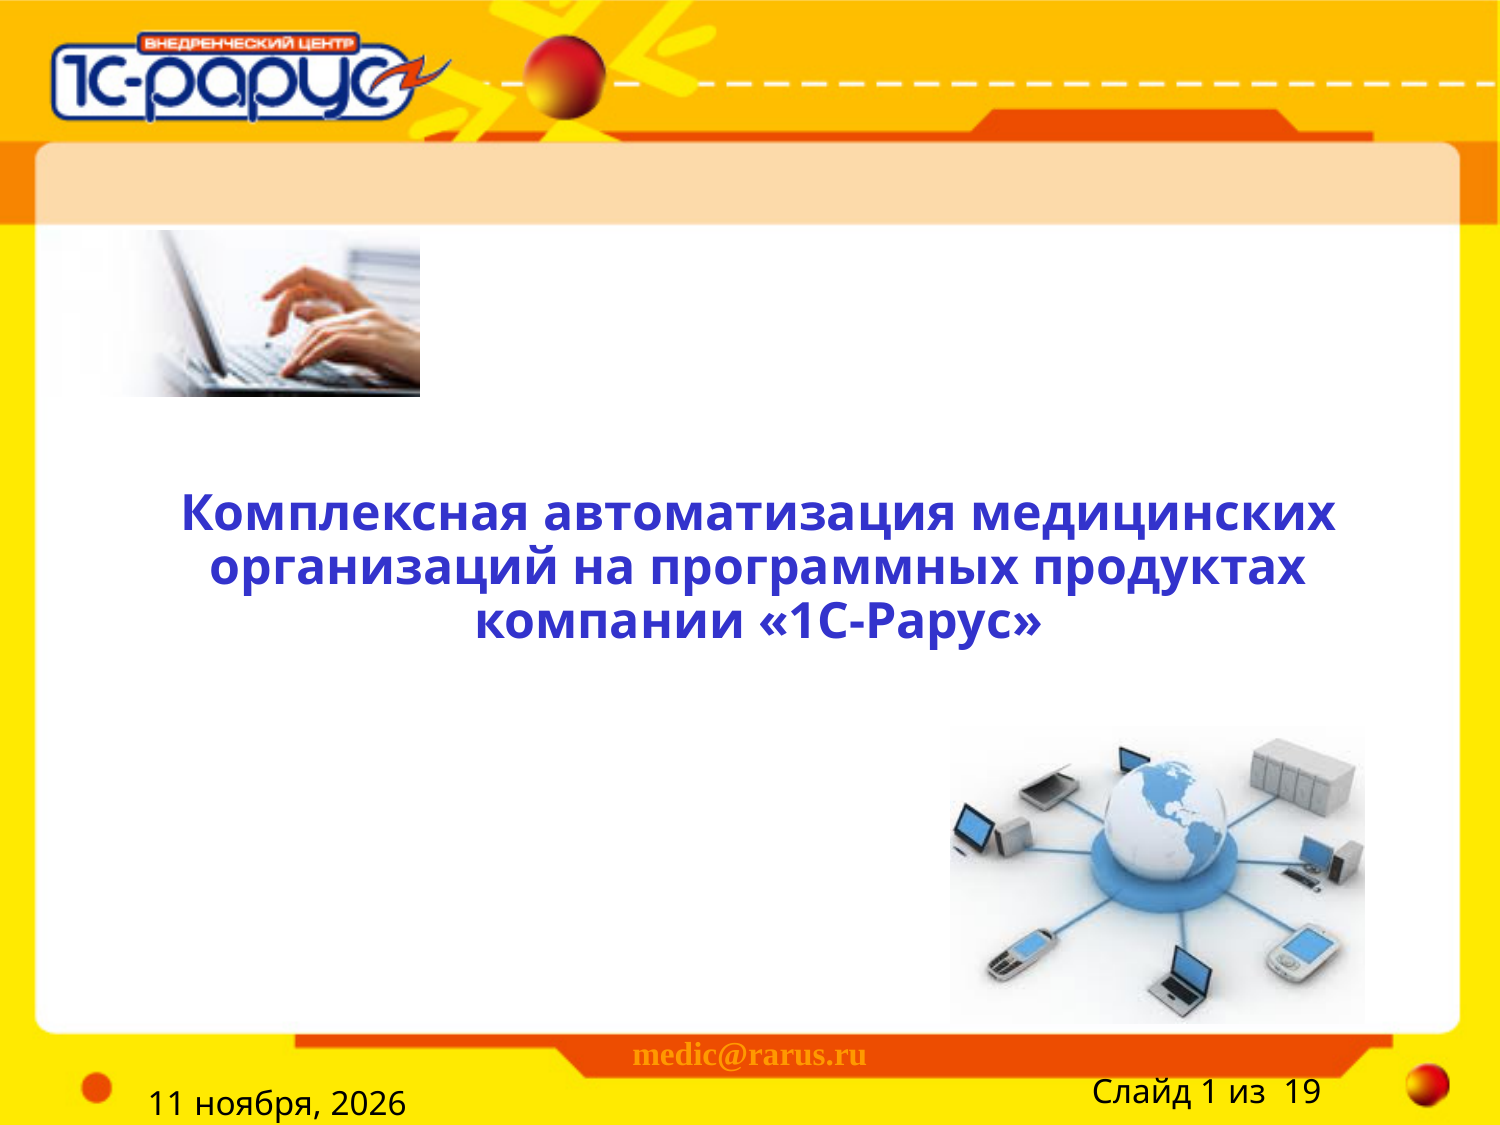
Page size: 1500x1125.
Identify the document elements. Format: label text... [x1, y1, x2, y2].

picture [0, 0, 1500, 1125]
list Комплексная автоматизация медицинских организаций на программных продуктах компании «1С-Рарус» [76, 479, 1441, 672]
footer medic@rarus.ru [512, 1024, 988, 1103]
slide_number 18 мая 2011 г. [123, 1034, 644, 1125]
